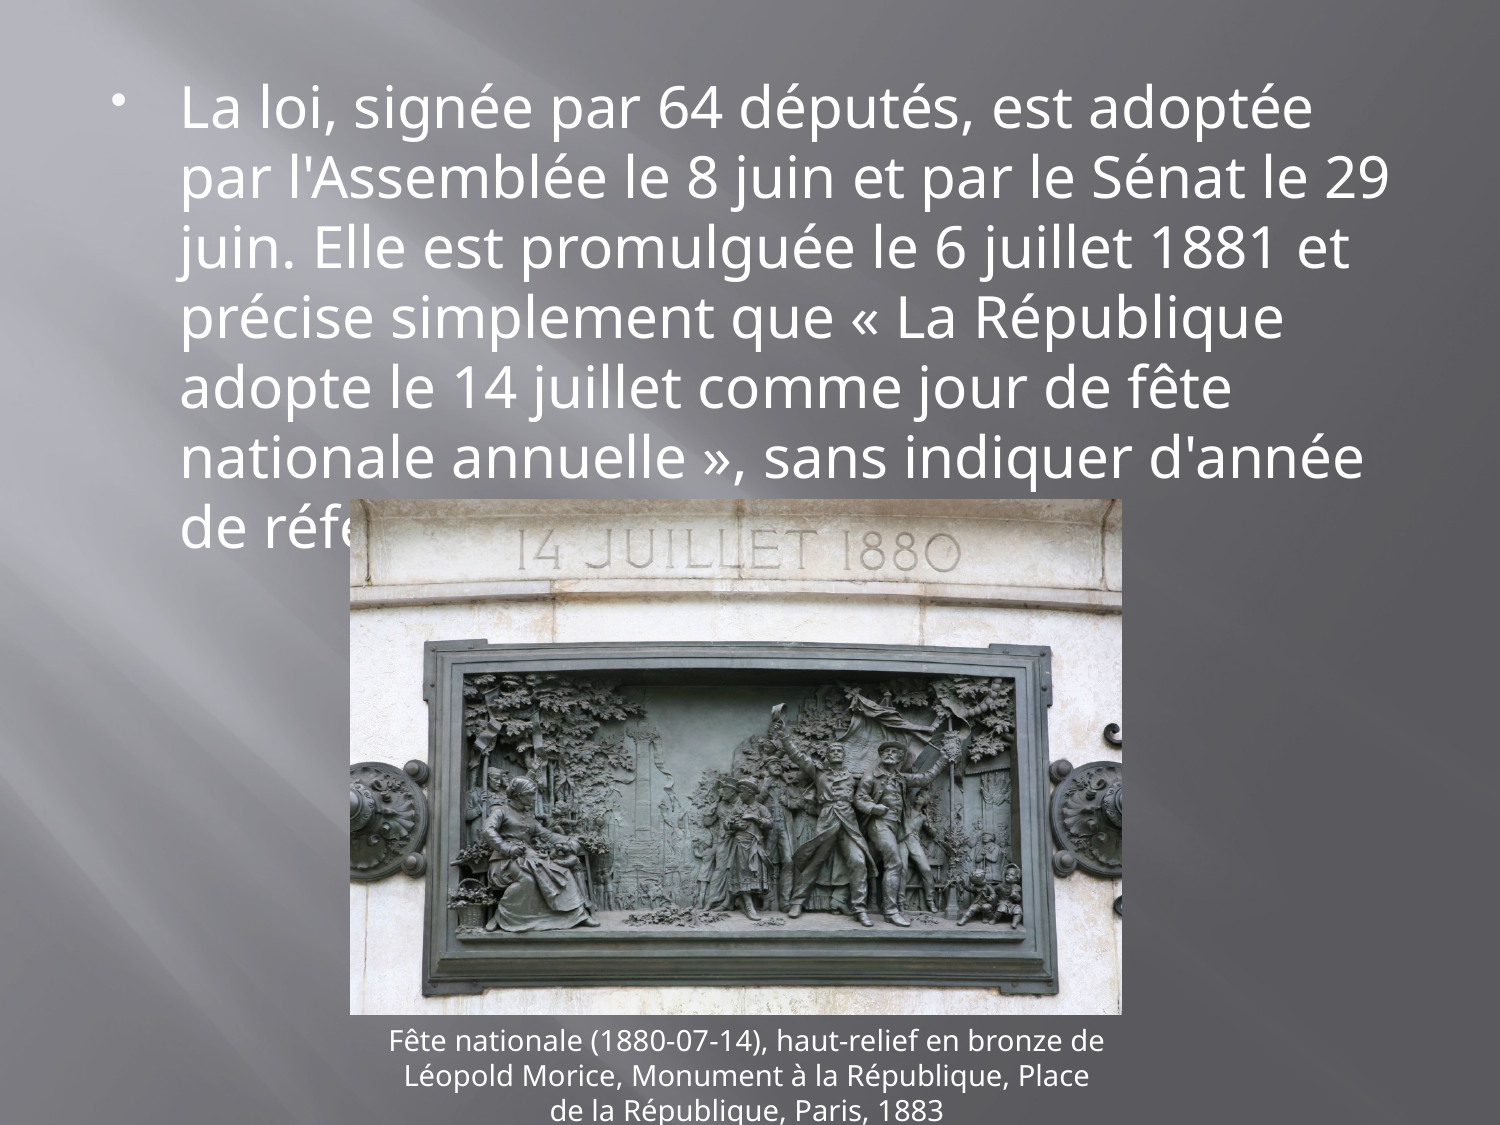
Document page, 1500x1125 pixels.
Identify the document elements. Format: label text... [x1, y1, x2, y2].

list La loi, signée par 64 députés, est adoptée par l'Assemblée le 8 juin et par le Sénat le 29 juin. Elle est promulguée le 6 juillet 1881 et précise simplement que « La République adopte le 14 juillet comme jour de fête nationale annuelle », sans indiquer d'année de référence. [75, 62, 1425, 1035]
picture [349, 499, 1122, 1015]
text_box Fête nationale (1880-07-14), haut-relief en bronze de Léopold Morice, Monument à la République, Place de la République, Paris, 1883 [349, 1015, 1122, 1125]
